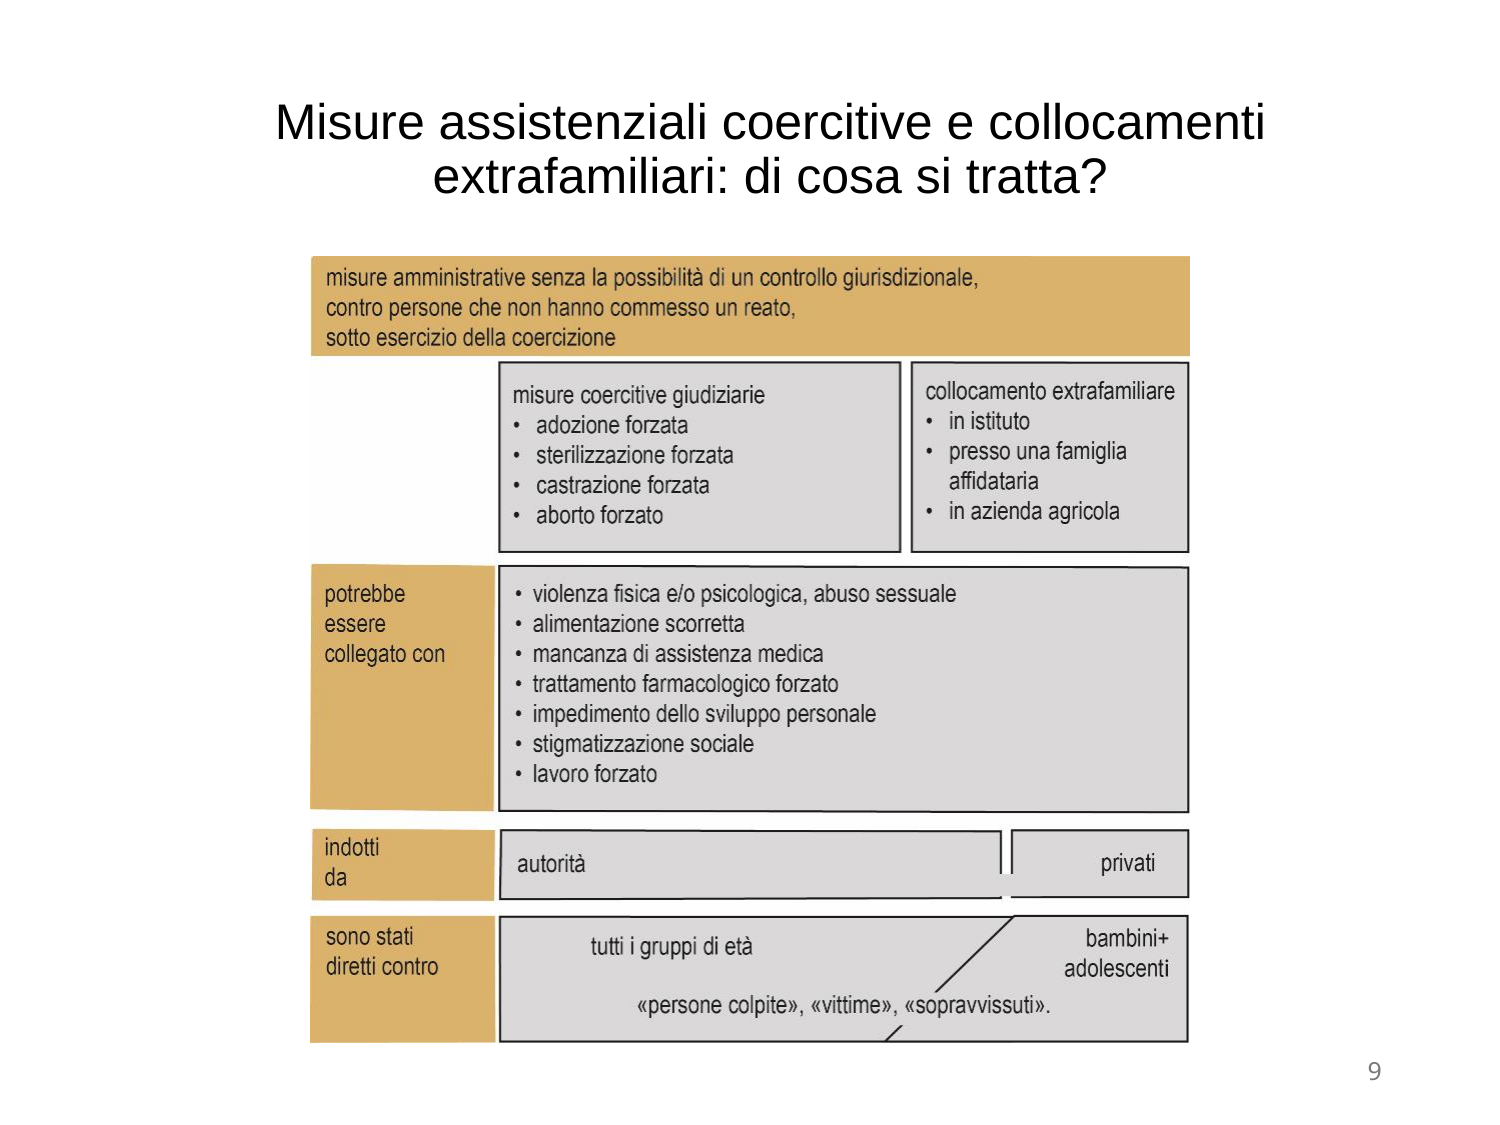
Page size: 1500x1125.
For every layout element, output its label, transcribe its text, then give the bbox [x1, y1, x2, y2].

slide_number 9 [1059, 1042, 1397, 1103]
picture [310, 255, 1190, 1044]
text_box Misure assistenziali coercitive e collocamenti extrafamiliari: di cosa si tratta? [123, 60, 1418, 241]
